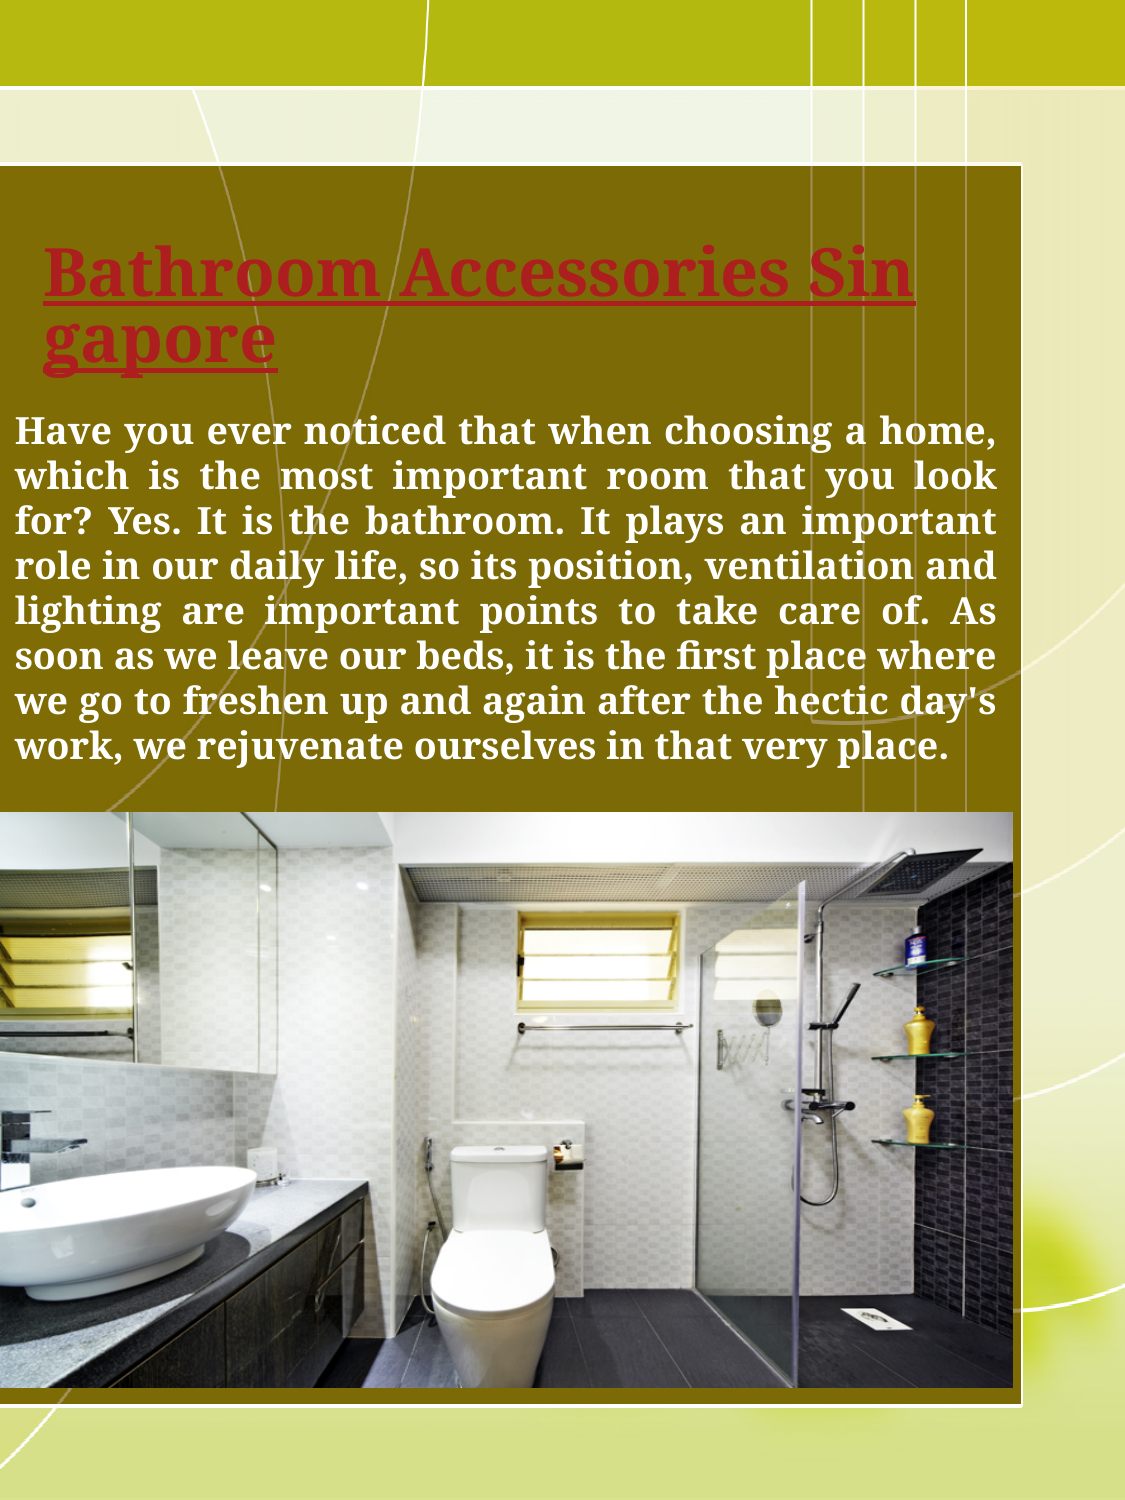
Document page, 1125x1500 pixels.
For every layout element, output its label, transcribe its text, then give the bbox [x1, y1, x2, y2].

title Bathroom Accessories Singapore [27, 183, 966, 367]
picture [0, 0, 1125, 1500]
text_box Have you ever noticed that when choosing a home, which is the most important room that you look for? Yes. It is the bathroom. It plays an important role in our daily life, so its position, ventilation and lighting are important points to take care of. As soon as we leave our beds, it is the first place where we go to freshen up and again after the hectic day's work, we rejuvenate ourselves in that very place. [0, 399, 1013, 775]
